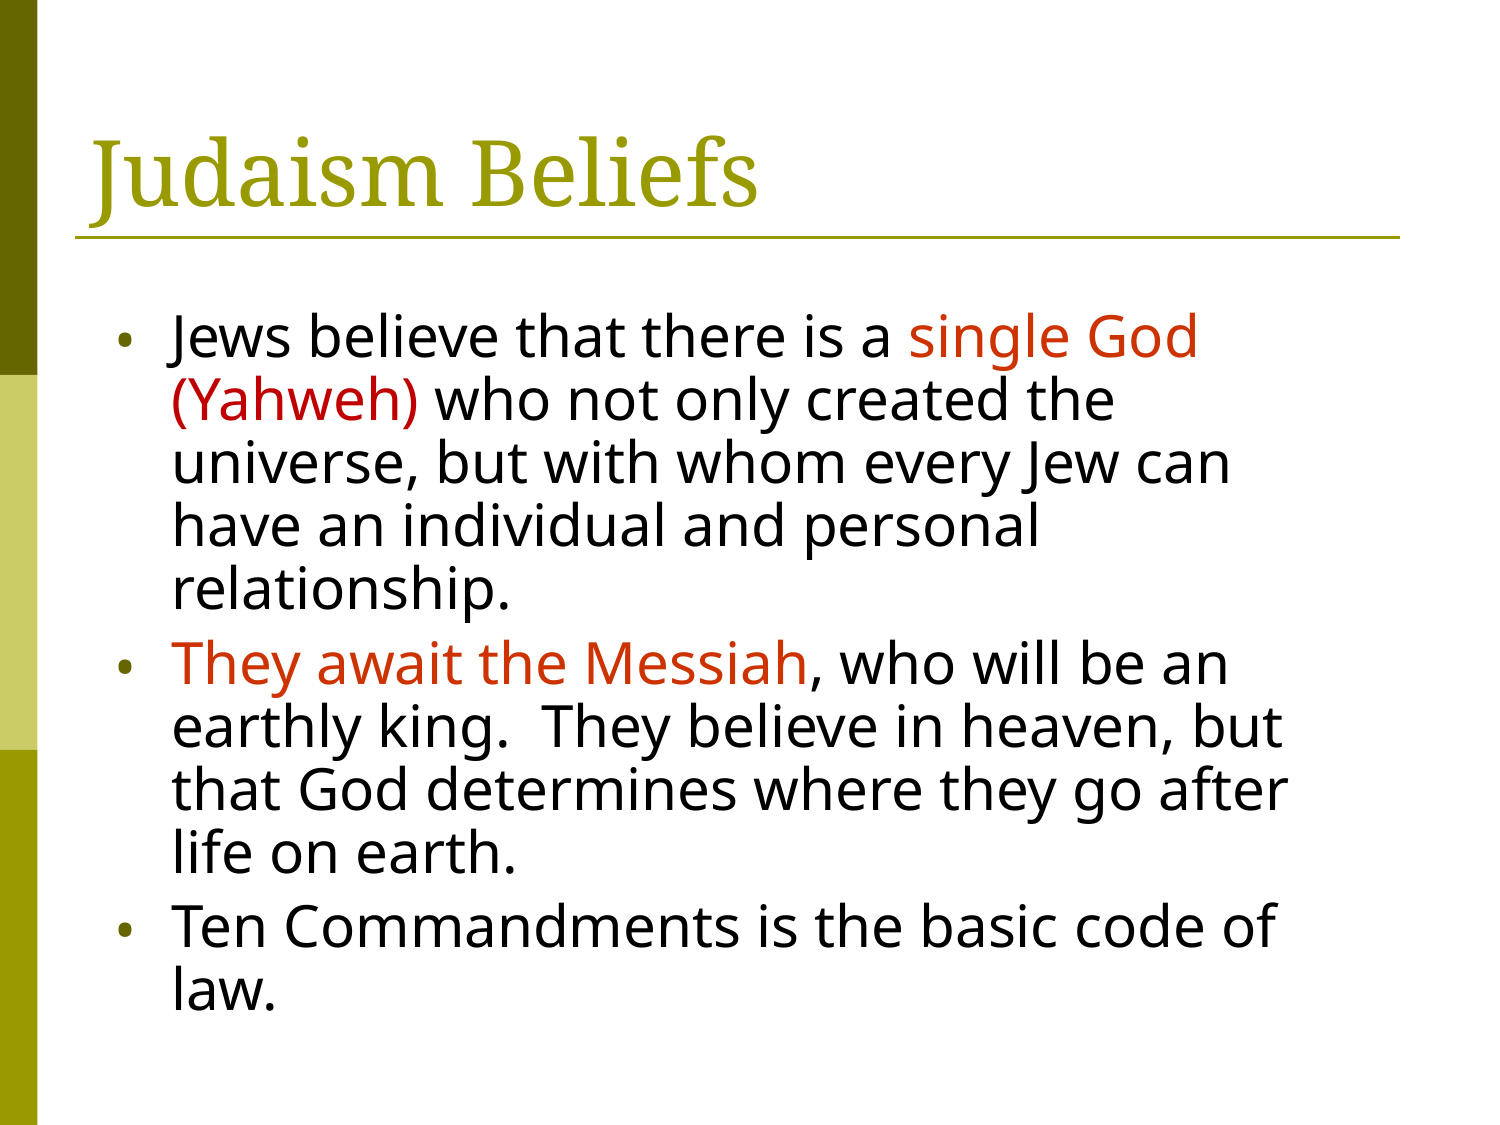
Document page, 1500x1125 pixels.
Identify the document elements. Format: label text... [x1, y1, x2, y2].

list Jews believe that there is a single God (Yahweh) who not only created the universe, but with whom every Jew can have an individual and personal relationship. They await the Messiah, who will be an earthly king. They believe in heaven, but that God determines where they go after life on earth. Ten Commandments is the basic code of law. [99, 299, 1357, 1038]
title Judaism Beliefs [75, 45, 1425, 233]
